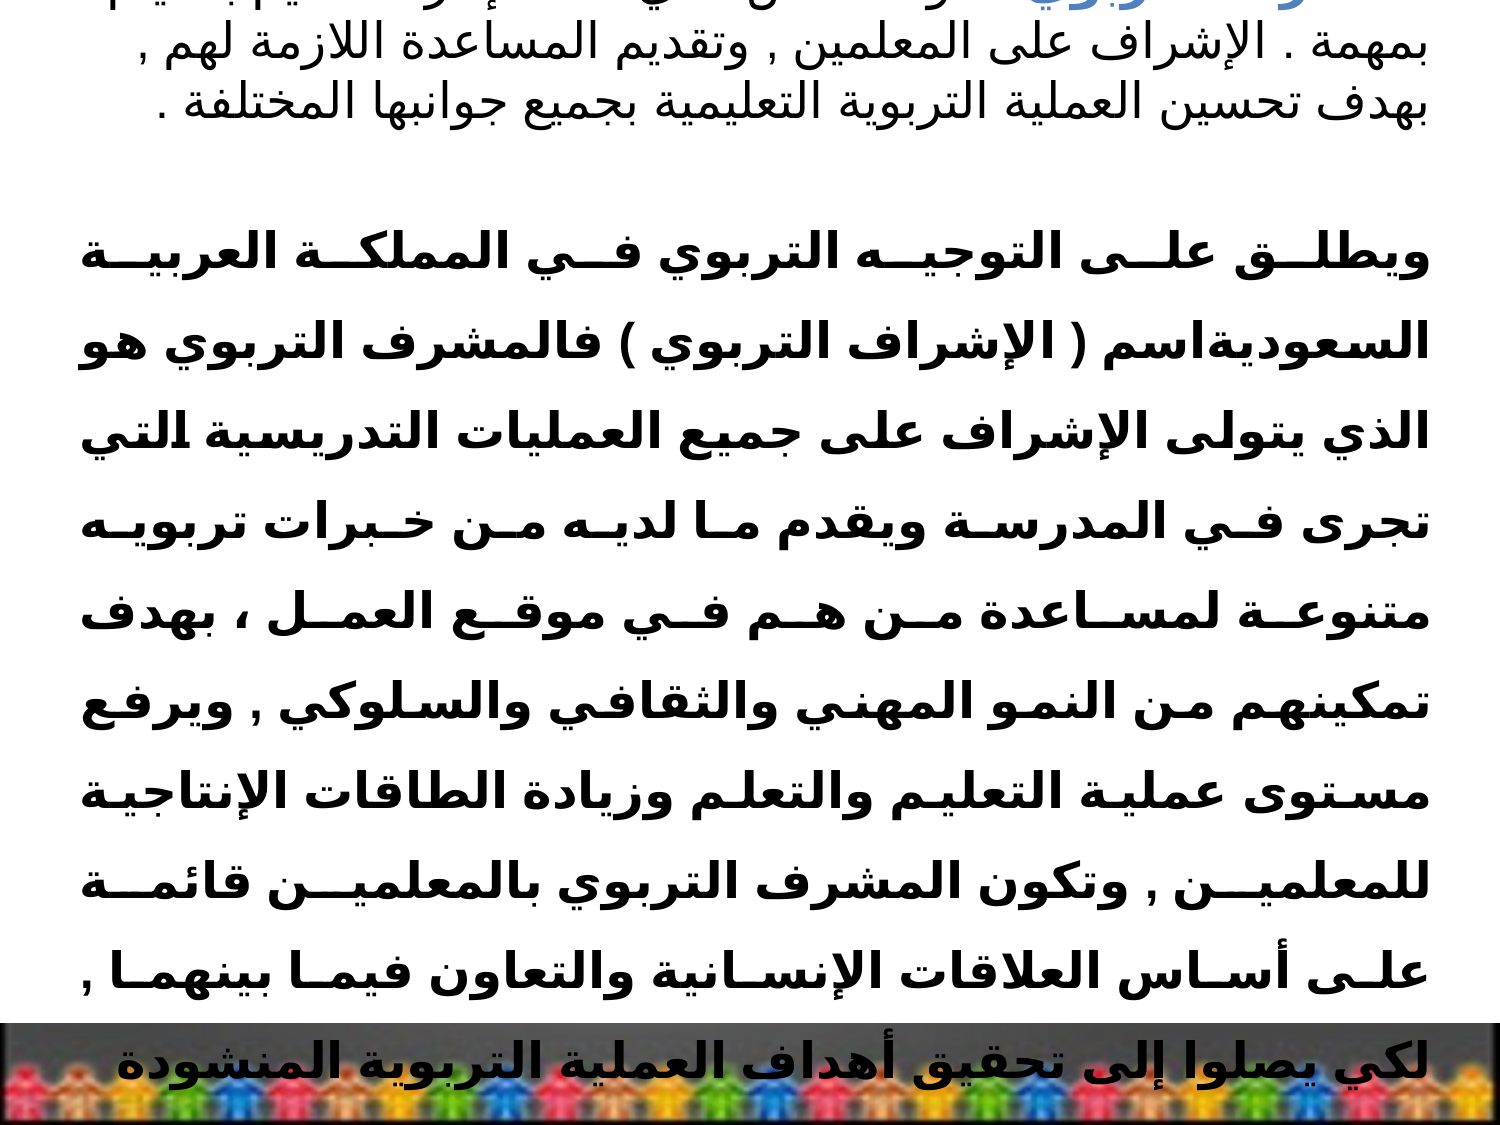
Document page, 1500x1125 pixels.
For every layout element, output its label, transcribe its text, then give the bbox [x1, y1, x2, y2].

picture [0, 1022, 1500, 1125]
text_box المشرف التربوي : هو الشخص الذي تكلفه إدارة التعليم بالقيام بمهمة . الإشراف على المعلمين , وتقديم المساعدة اللازمة لهم , بهدف تحسين العملية التربوية التعليمية بجميع جوانبها المختلفة . ويطلق على التوجيه التربوي في المملكة العربية السعوديةاسم ( الإشراف التربوي ) فالمشرف التربوي هو الذي يتولى الإشراف على جميع العمليات التدريسية التي تجرى في المدرسة ويقدم ما لديه من خبرات تربويه متنوعة لمساعدة من هم في موقع العمل ، بهدف تمكينهم من النمو المهني والثقافي والسلوكي , ويرفع مستوى عملية التعليم والتعلم وزيادة الطاقات الإنتاجية للمعلمين , وتكون المشرف التربوي بالمعلمين قائمة على أساس العلاقات الإنسانية والتعاون فيما بينهما , لكي يصلوا إلى تحقيق أهداف العملية التربوية المنشودة [64, 0, 1447, 1021]
